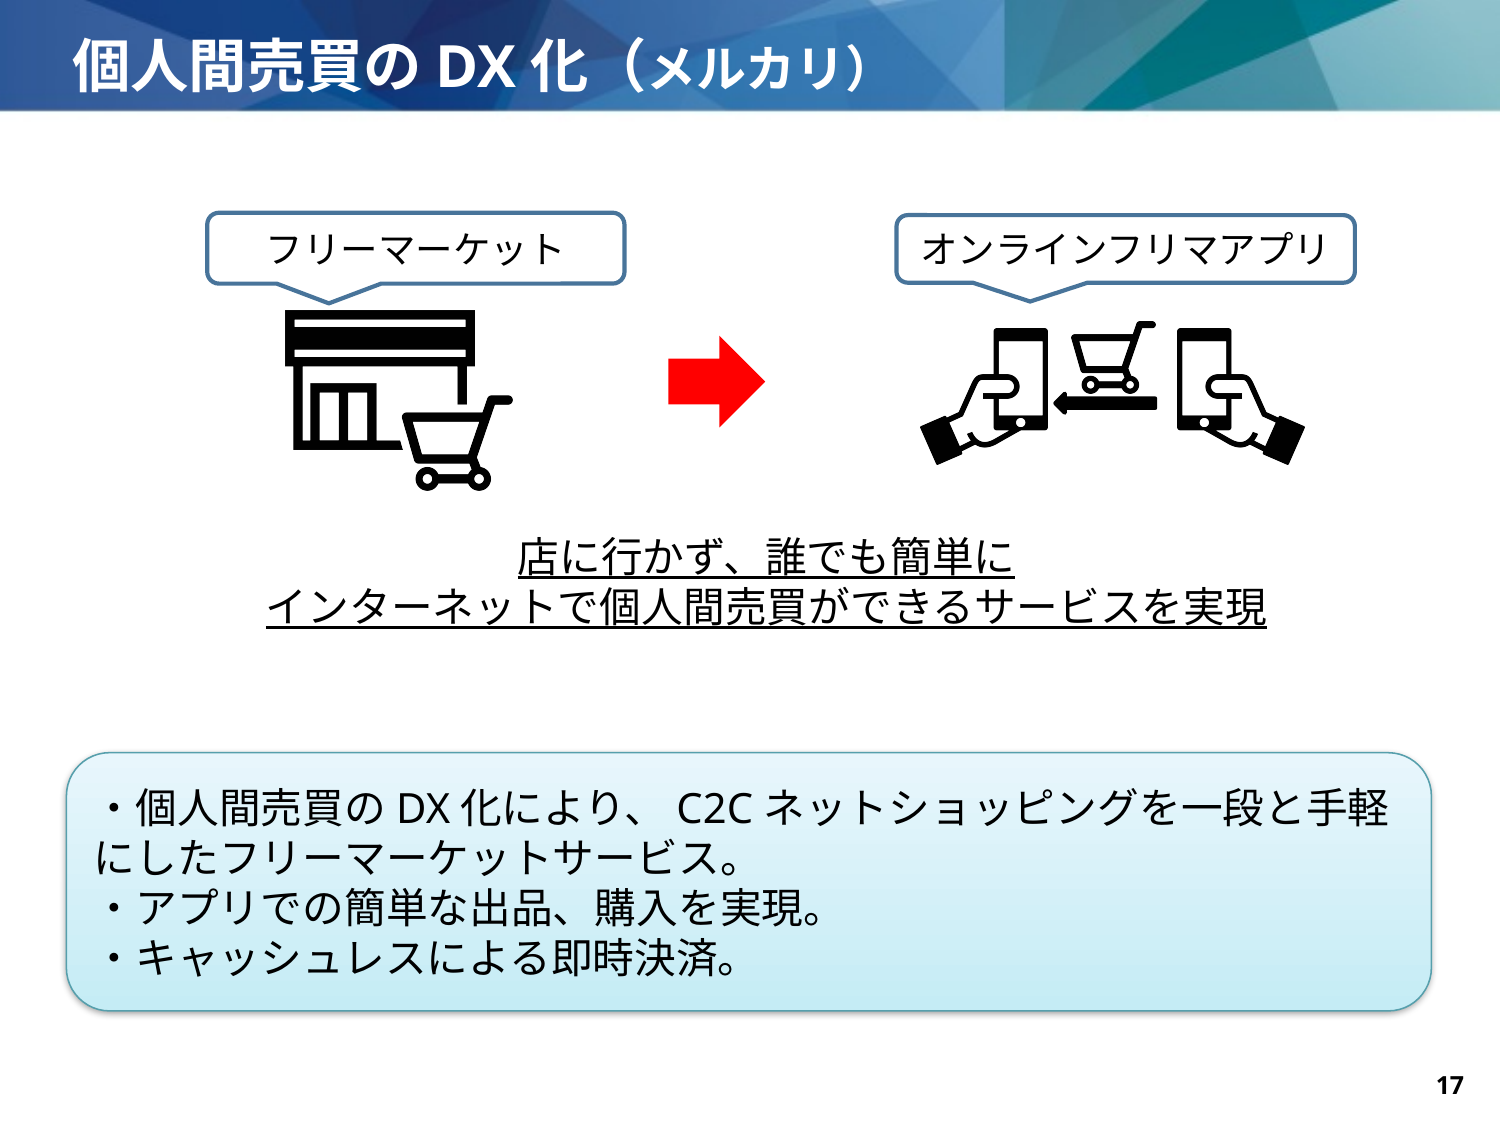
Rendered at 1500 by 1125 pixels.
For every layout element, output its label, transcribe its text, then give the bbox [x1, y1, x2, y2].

picture [0, 0, 1500, 1125]
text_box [920, 321, 1305, 466]
title 個人間売買のDX化（メルカリ） [57, 21, 1441, 89]
text_box オンラインフリマアプリ [894, 212, 1357, 304]
text_box ・個人間売買のDX化により、C2Cネットショッピングを一段と手軽にしたフリーマーケットサービス。 ・アプリでの簡単な出品、購入を実現。 ・キャッシュレスによる即時決済。 [65, 751, 1433, 1012]
text_box フリーマーケット [205, 210, 627, 306]
text_box 店に行かず、誰でも簡単に インターネットで個人間売買ができるサービスを実現 [251, 523, 1282, 639]
text_box [666, 333, 768, 430]
